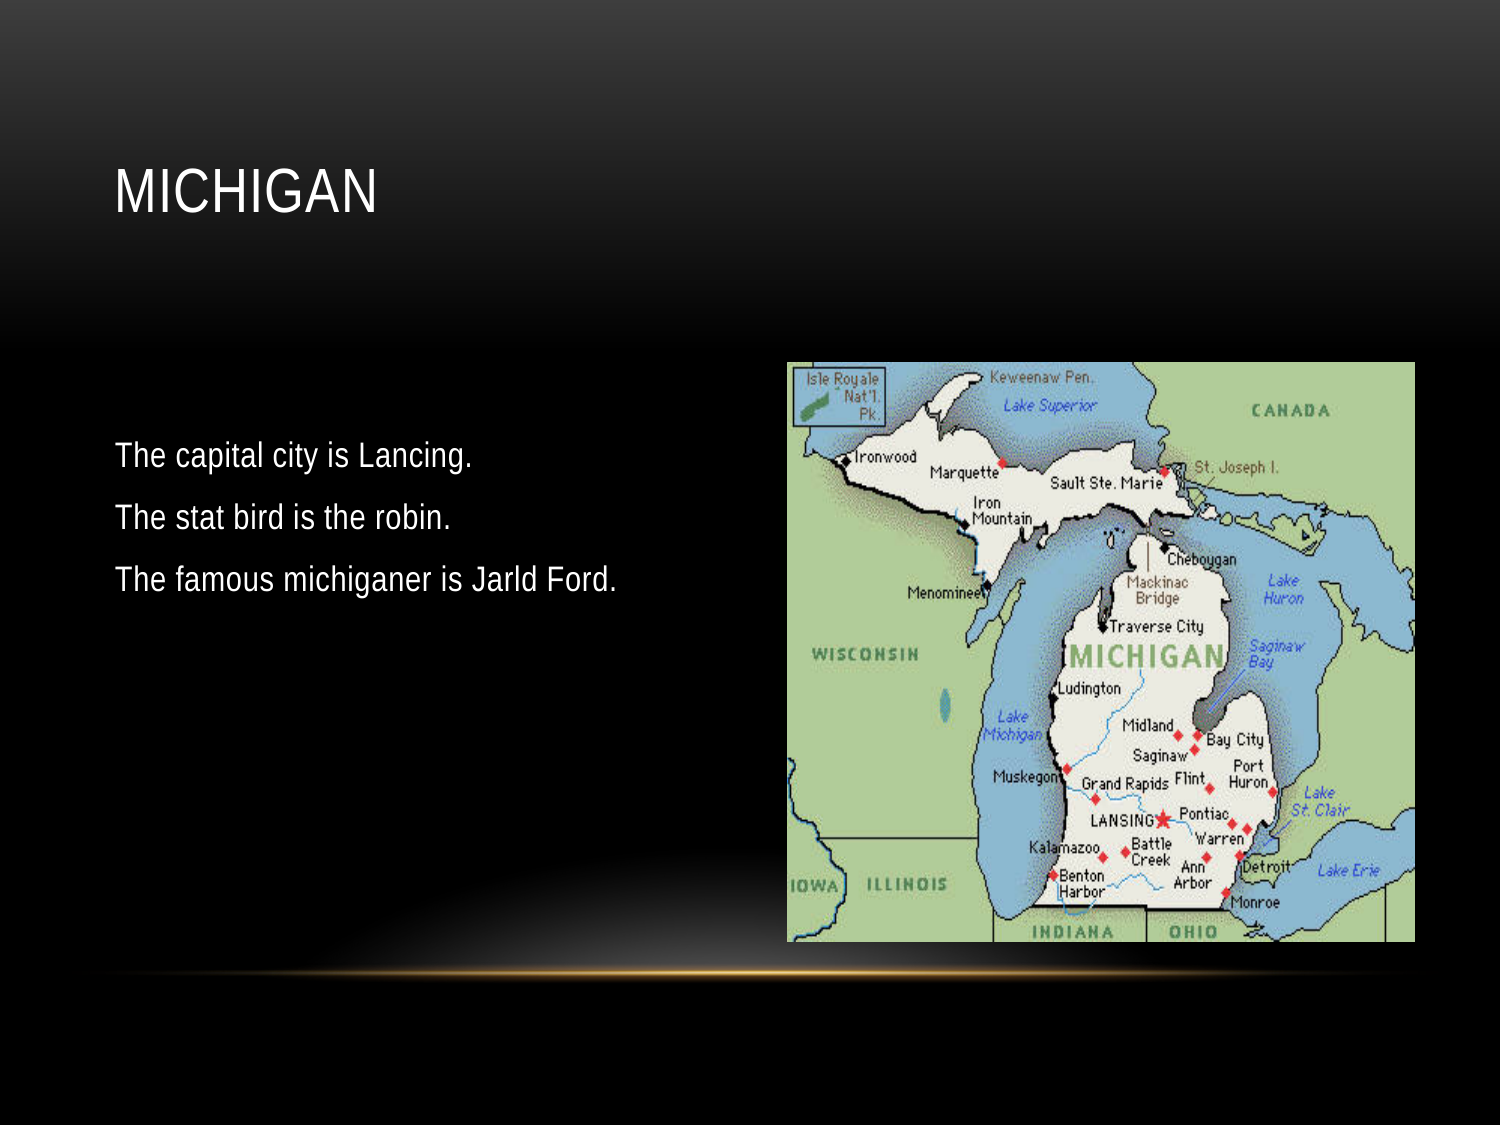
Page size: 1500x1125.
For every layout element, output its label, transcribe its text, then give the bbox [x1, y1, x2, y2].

picture [0, 0, 1500, 1125]
title Michigan [99, 45, 1400, 233]
list The capital city is Lancing. The stat bird is the robin. The famous michiganer is Jarld Ford. [99, 362, 713, 938]
